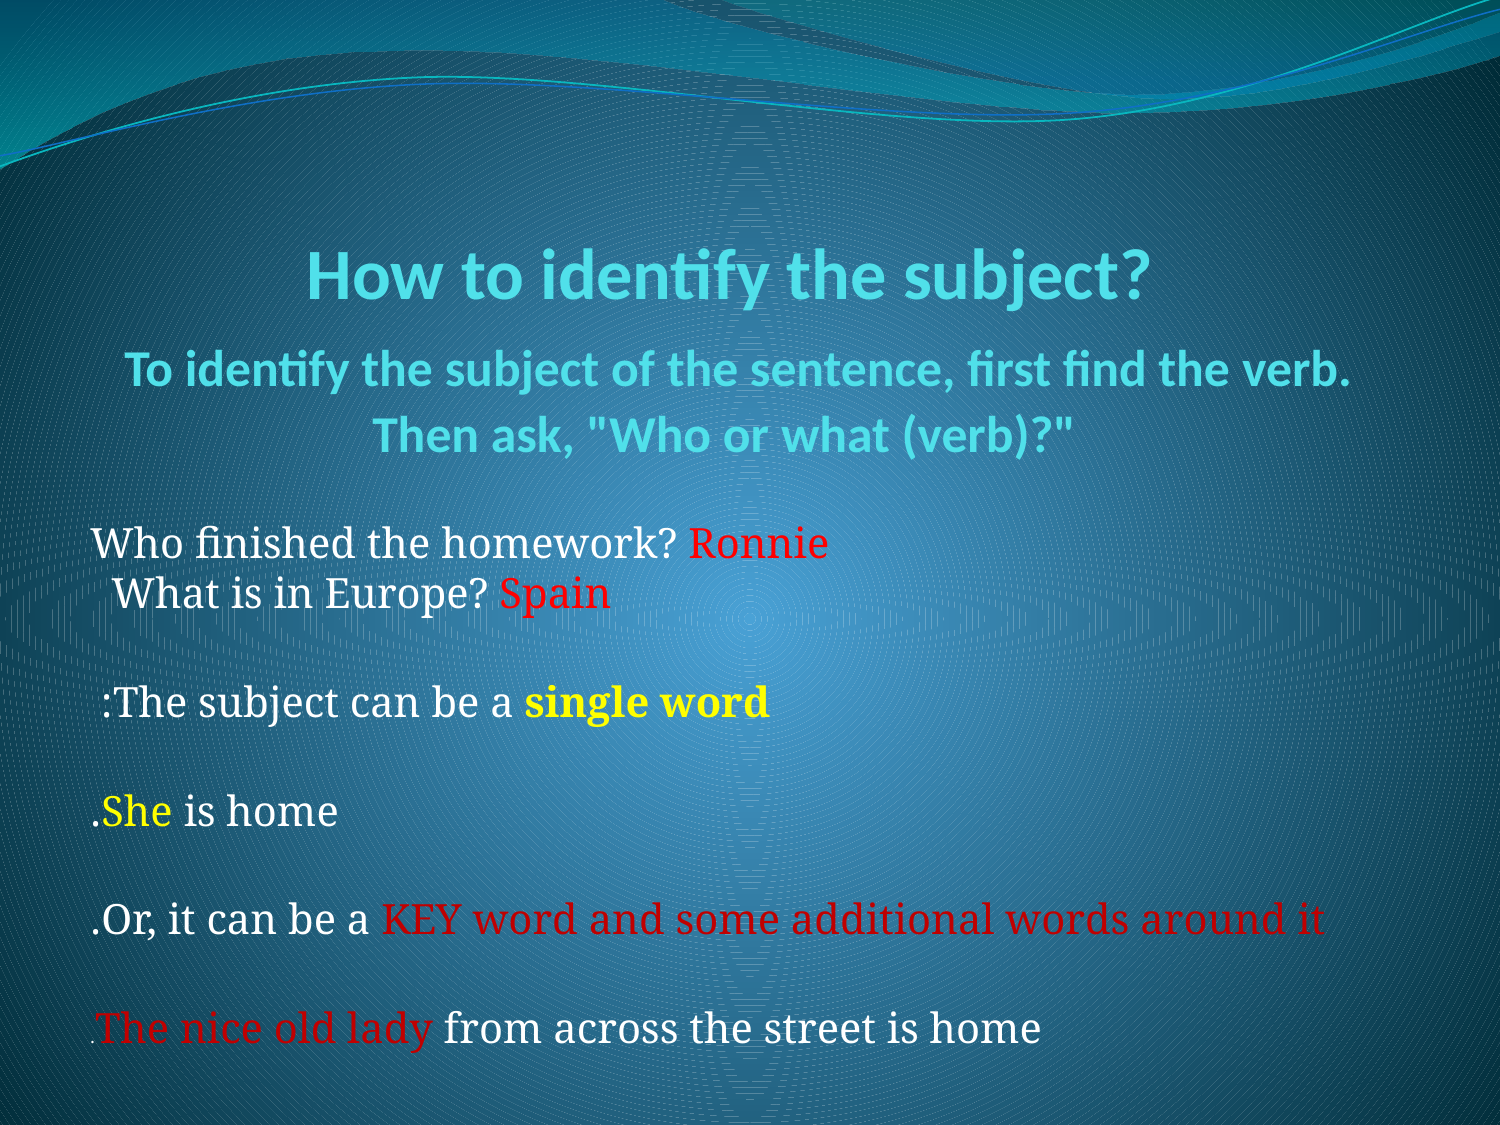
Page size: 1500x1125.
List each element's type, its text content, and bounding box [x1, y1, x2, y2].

subtitle Who finished the homework? Ronnie What is in Europe? Spain The subject can be a single word: She is home. Or, it can be a KEY word and some additional words around it. The nice old lady from across the street is home. [87, 487, 1463, 1075]
title How to identify the subject? To identify the subject of the sentence, first find the verb. Then ask, "Who or what (verb)?" [87, 224, 1376, 487]
